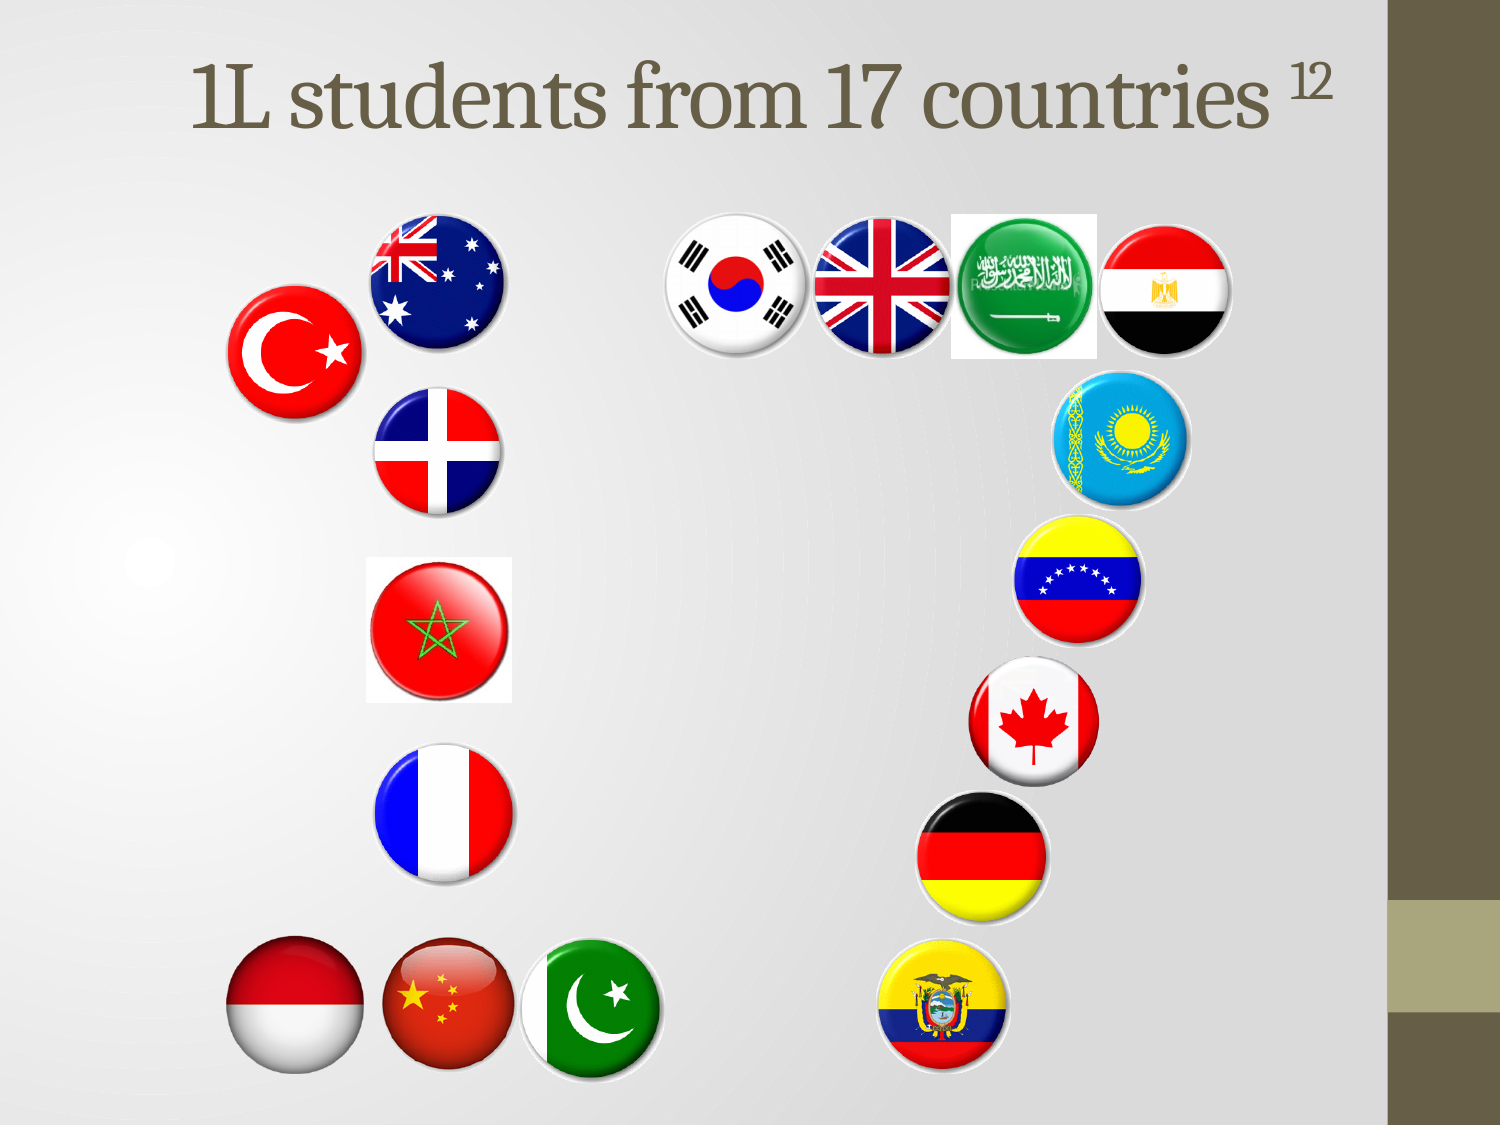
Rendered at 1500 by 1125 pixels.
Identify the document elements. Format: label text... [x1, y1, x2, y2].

picture [370, 739, 518, 888]
picture [1010, 368, 1192, 648]
picture [913, 653, 1103, 926]
text_box 1L students from 17 countries 12 [176, 24, 1351, 155]
picture [380, 935, 665, 1083]
picture [365, 557, 512, 704]
picture [873, 935, 1012, 1074]
picture [661, 210, 1234, 360]
picture [223, 210, 509, 424]
picture [225, 934, 365, 1075]
picture [370, 383, 506, 520]
